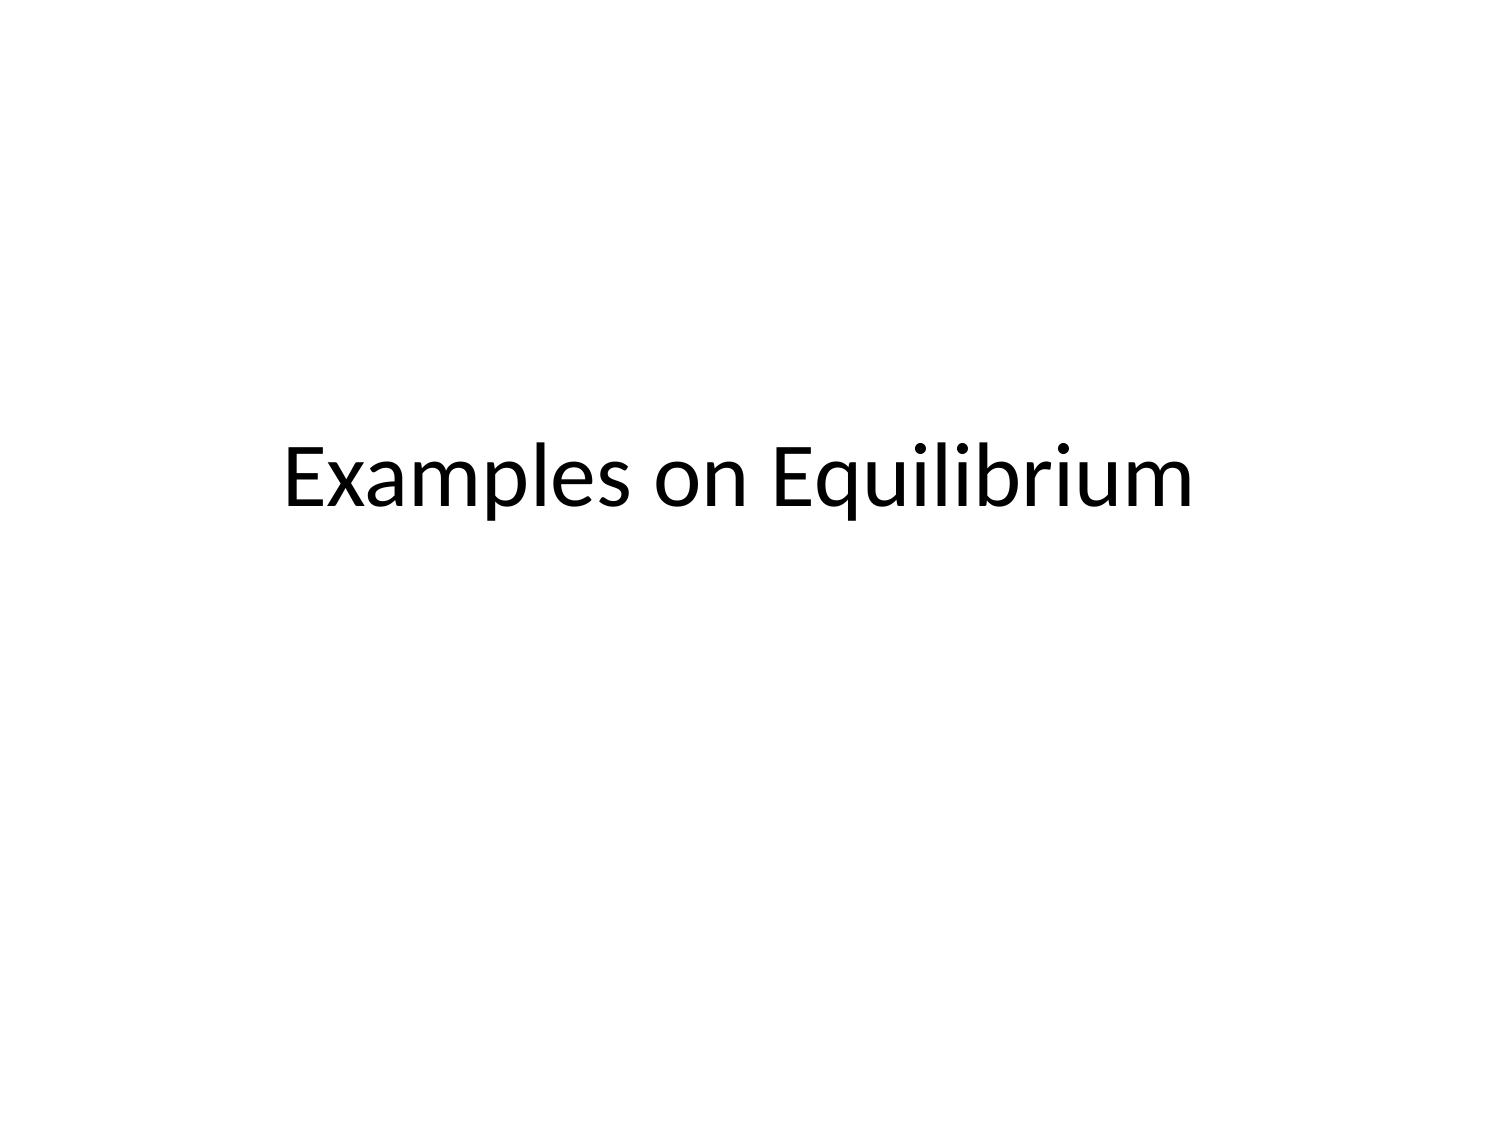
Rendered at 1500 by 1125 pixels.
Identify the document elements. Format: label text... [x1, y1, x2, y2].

title Examples on Equilibrium [112, 349, 1388, 591]
